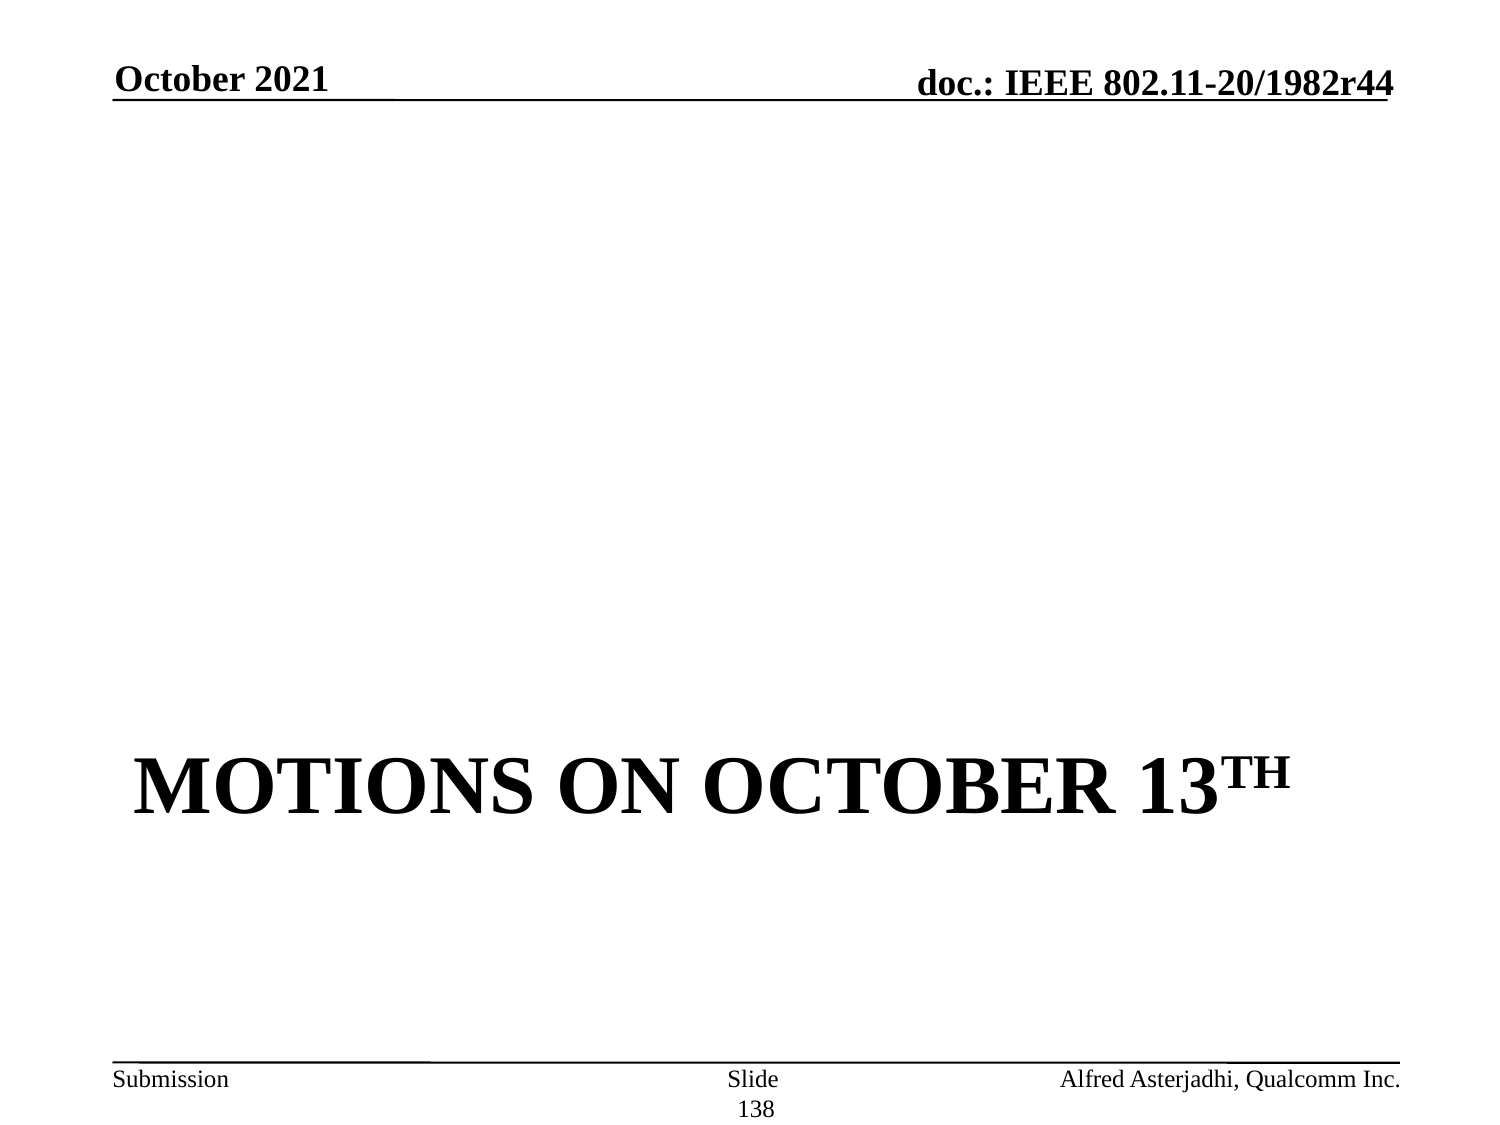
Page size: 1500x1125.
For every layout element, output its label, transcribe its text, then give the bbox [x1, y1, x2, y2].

footer Alfred Asterjadhi, Qualcomm Inc. [878, 1061, 1402, 1093]
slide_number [114, 54, 423, 100]
slide_number Slide 138 [712, 1061, 800, 1123]
title Motions on October 13th [118, 722, 1394, 947]
